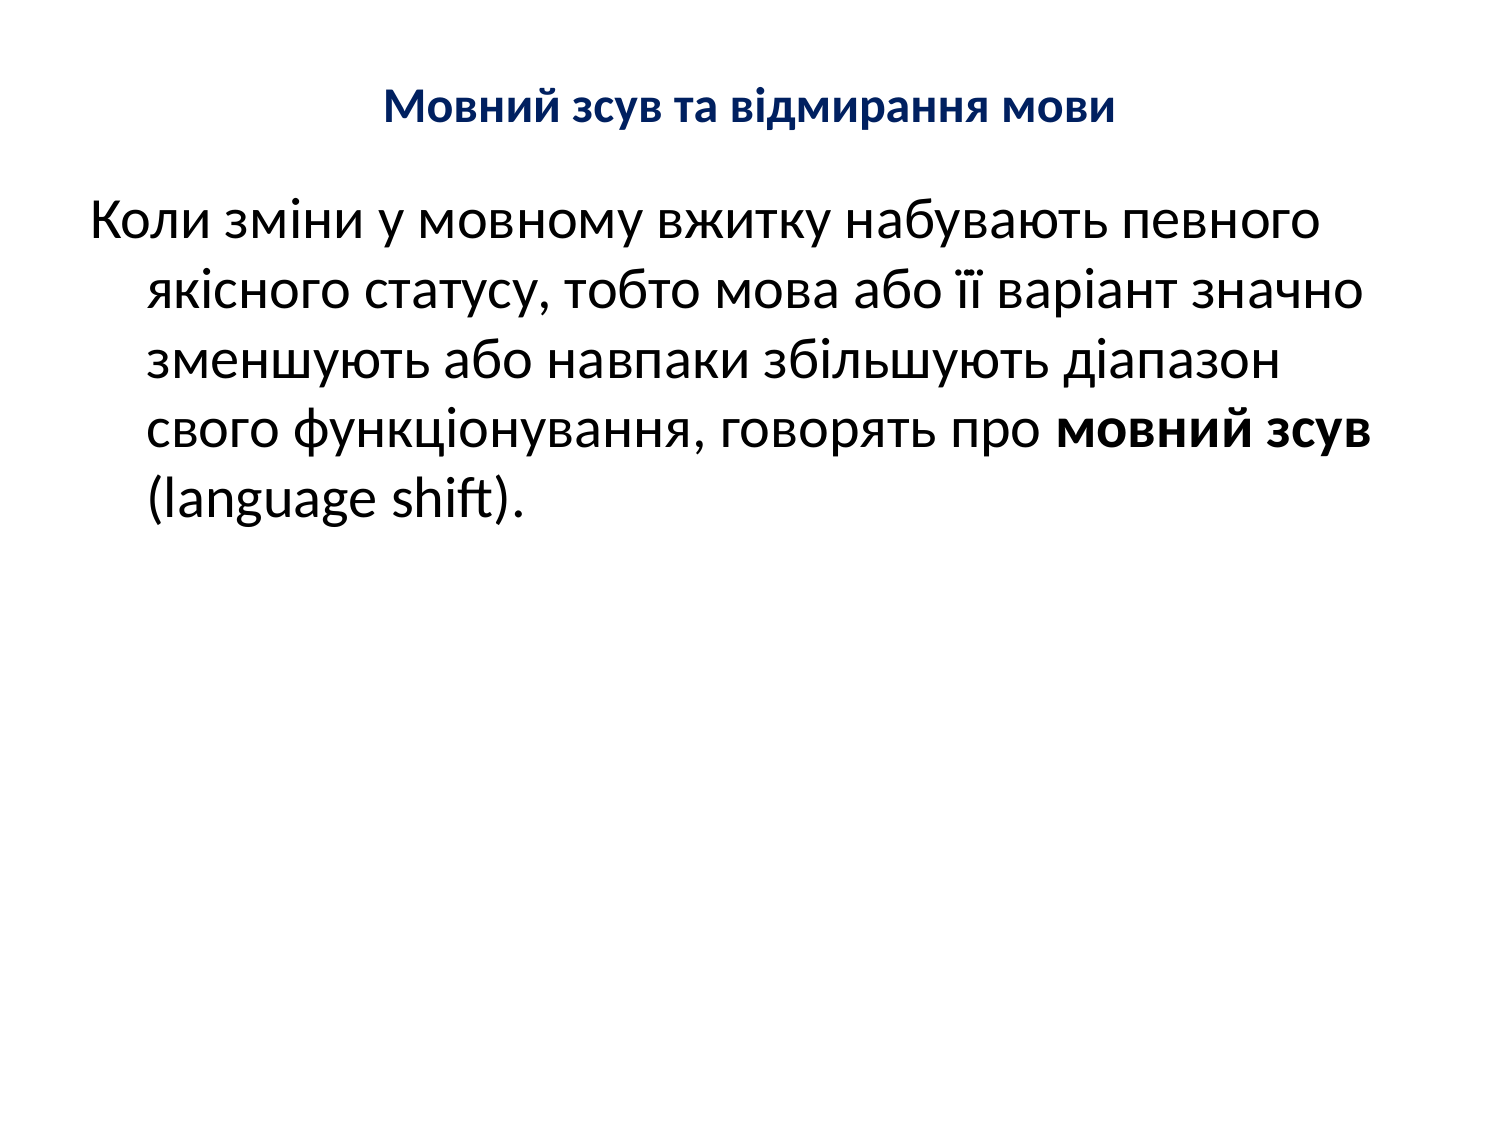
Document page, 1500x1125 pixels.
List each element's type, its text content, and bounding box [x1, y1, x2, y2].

list Коли зміни у мовному вжитку набувають певного якісного статусу, тобто мова або її варіант значно зменшують або навпаки збільшують діапазон свого функціонування, говорять про мовний зсув (language shift). [75, 172, 1425, 1005]
title Мовний зсув та відмирання мови [75, 45, 1425, 161]
